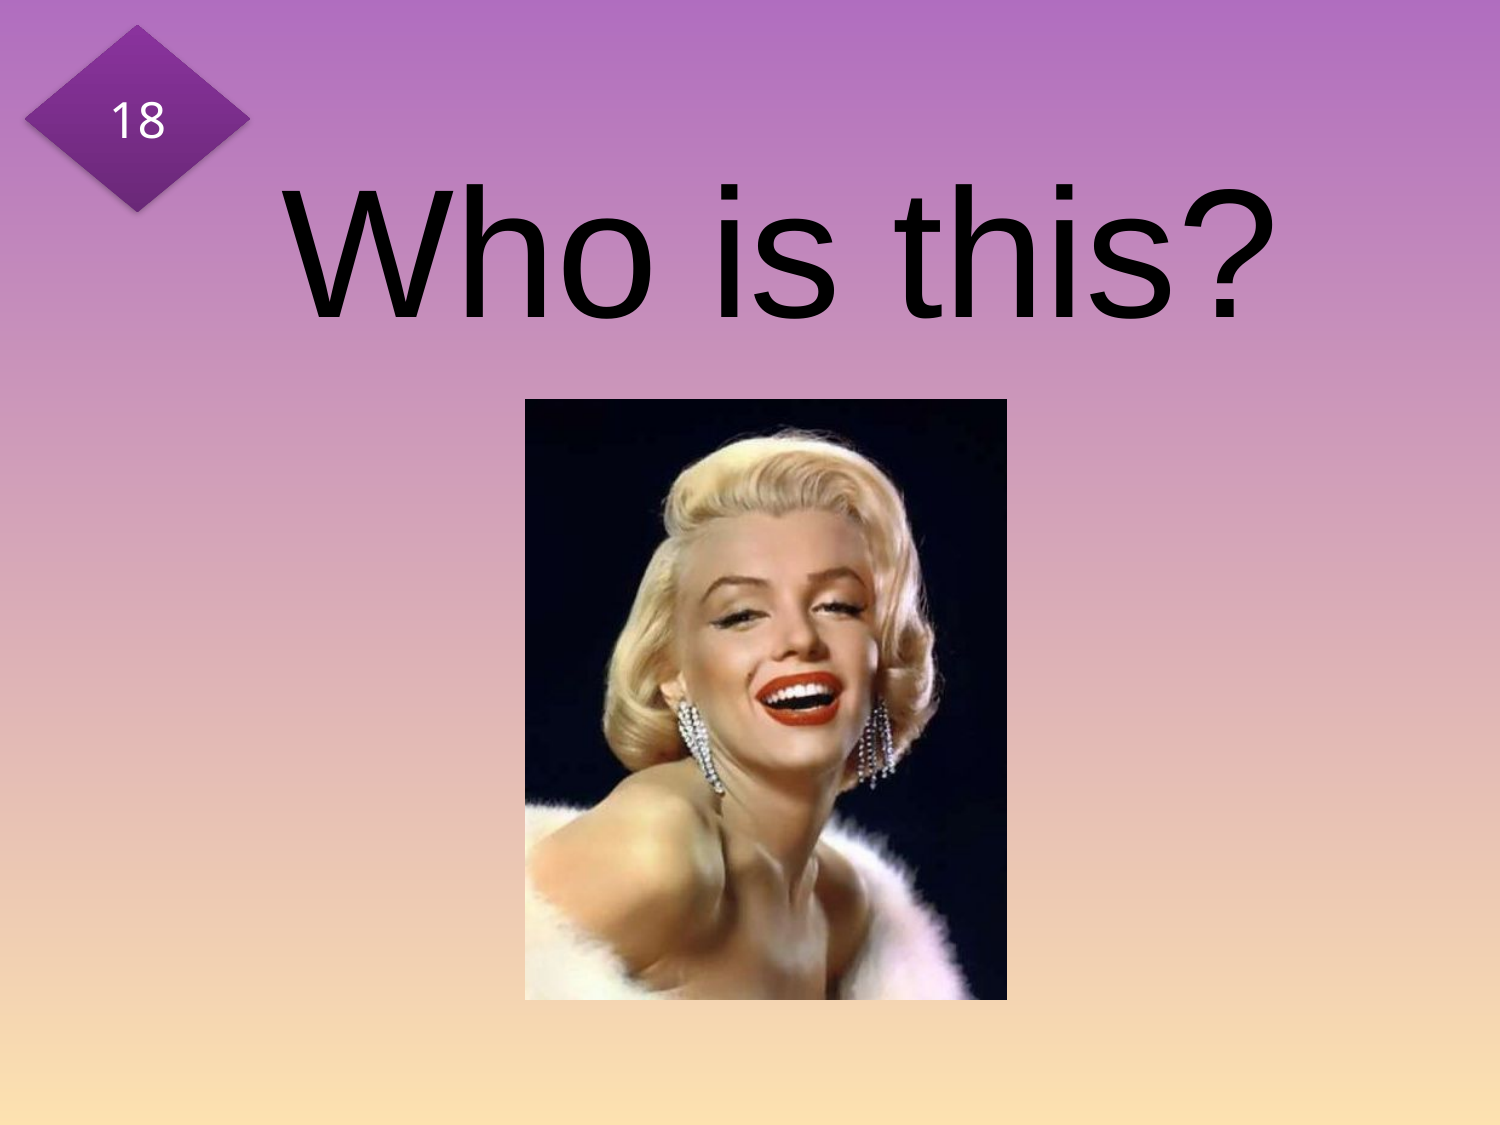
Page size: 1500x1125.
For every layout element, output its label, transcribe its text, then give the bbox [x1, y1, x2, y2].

text_box 18 [24, 24, 250, 213]
picture [524, 399, 1007, 1001]
title Who is this? [137, 0, 1426, 613]
